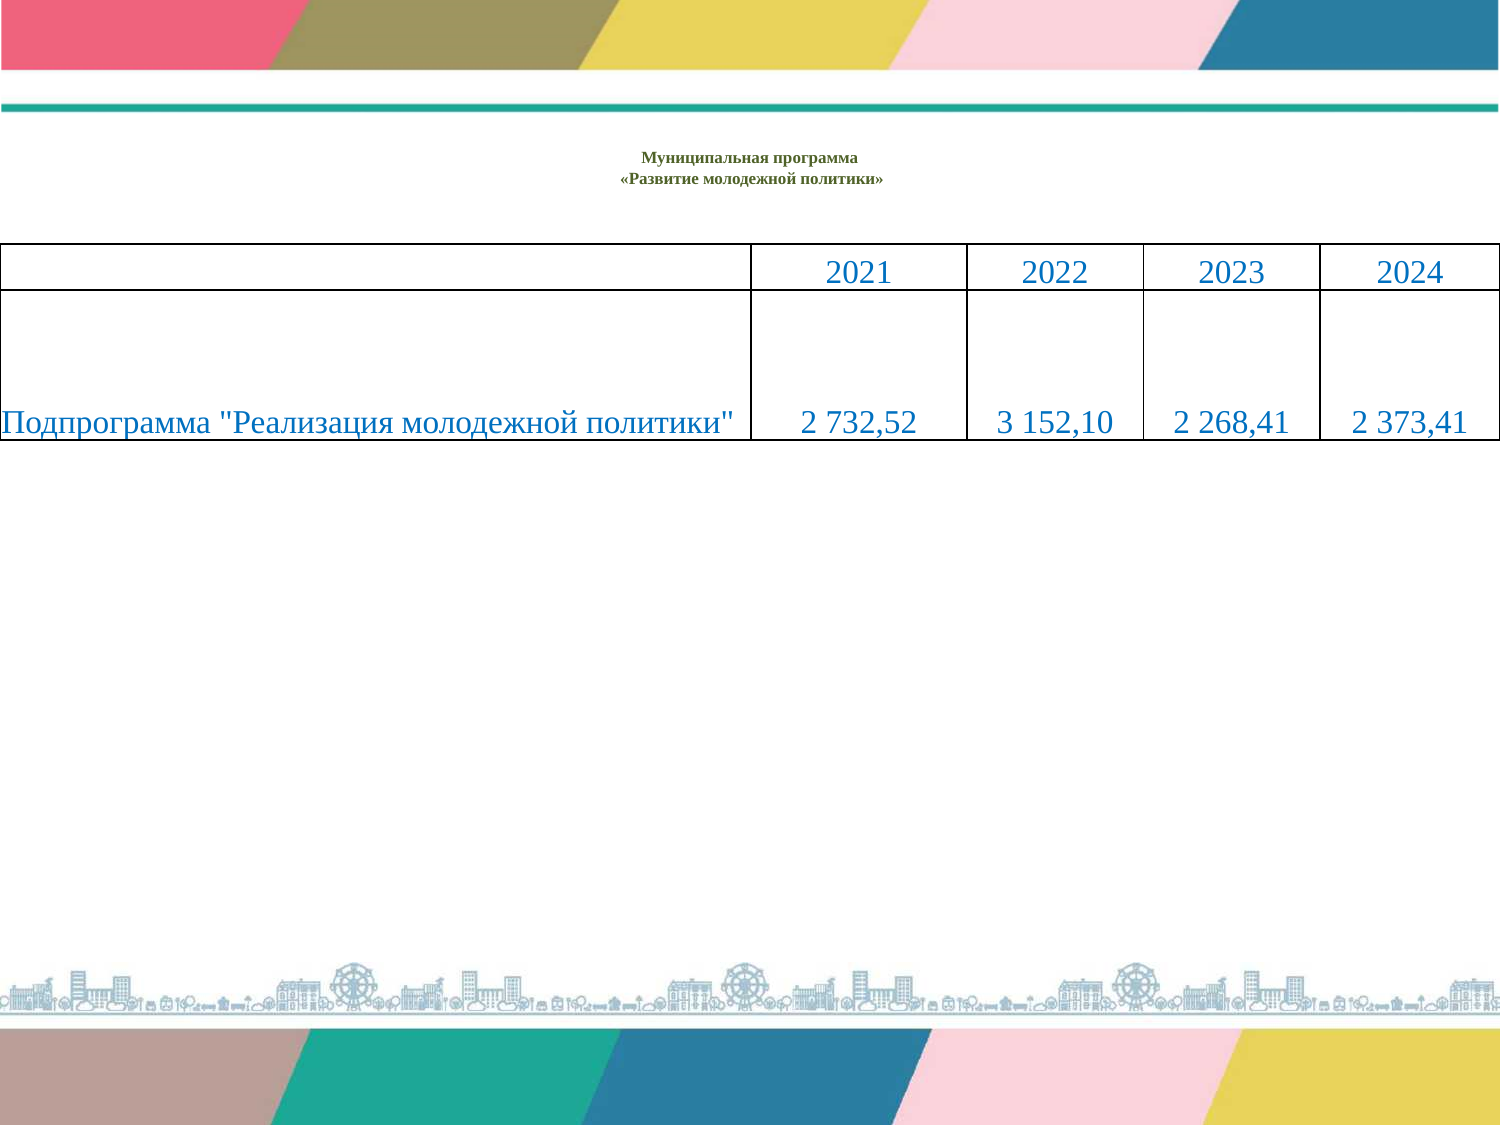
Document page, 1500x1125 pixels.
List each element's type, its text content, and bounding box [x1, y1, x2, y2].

table_cell 2 268,41 [1144, 291, 1319, 439]
table_header 2023 [1144, 245, 1319, 289]
table_header 2022 [968, 245, 1143, 289]
table_header 2021 [752, 245, 966, 289]
table_header 2024 [1321, 245, 1499, 289]
picture [0, 962, 1500, 1125]
picture [0, 0, 1500, 115]
title Муниципальная программа «Развитие молодежной политики» [0, 121, 1500, 207]
table_cell 2 732,52 [752, 291, 966, 439]
table_cell 2 373,41 [1321, 291, 1499, 439]
table_cell Подпрограмма "Реализация молодежной политики" [1, 291, 750, 439]
table_header [1, 245, 750, 289]
table_cell 3 152,10 [968, 291, 1143, 439]
